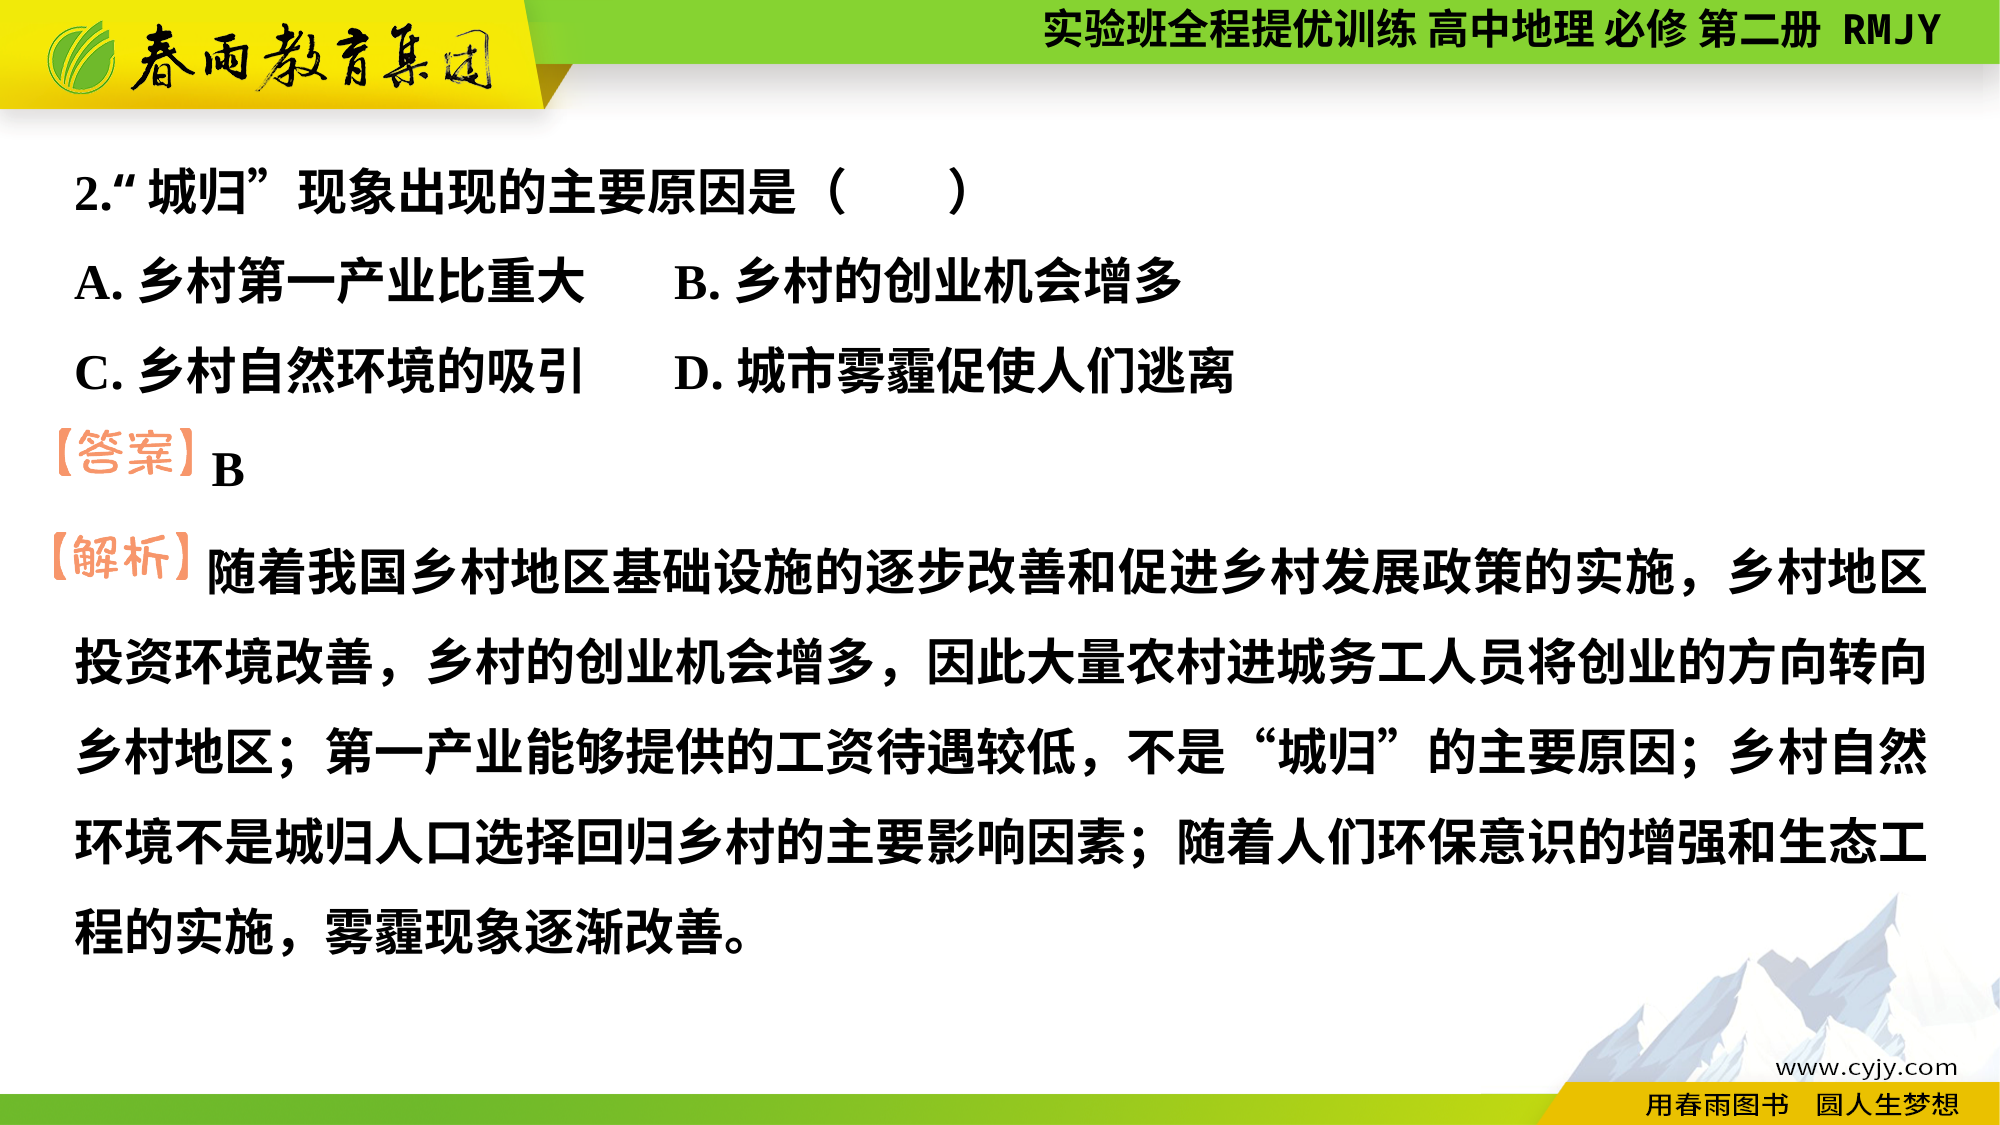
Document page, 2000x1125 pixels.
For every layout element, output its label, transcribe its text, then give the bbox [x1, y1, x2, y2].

text_box B [59, 399, 1944, 503]
list 2.“城归”现象出现的主要原因是（ ） A.乡村第一产业比重大 B.乡村的创业机会增多 C.乡村自然环境的吸引 D.城市雾霾促使人们逃离 [59, 122, 1944, 399]
picture [0, 0, 2000, 1125]
text_box 随着我国乡村地区基础设施的逐步改善和促进乡村发展政策的实施，乡村地区投资环境改善，乡村的创业机会增多，因此大量农村进城务工人员将创业的方向转向乡村地区；第一产业能够提供的工资待遇较低，不是“城归”的主要原因；乡村自然环境不是城归人口选择回归乡村的主要影响因素；随着人们环保意识的增强和生态工程的实施，雾霾现象逐渐改善。 [59, 503, 1944, 969]
